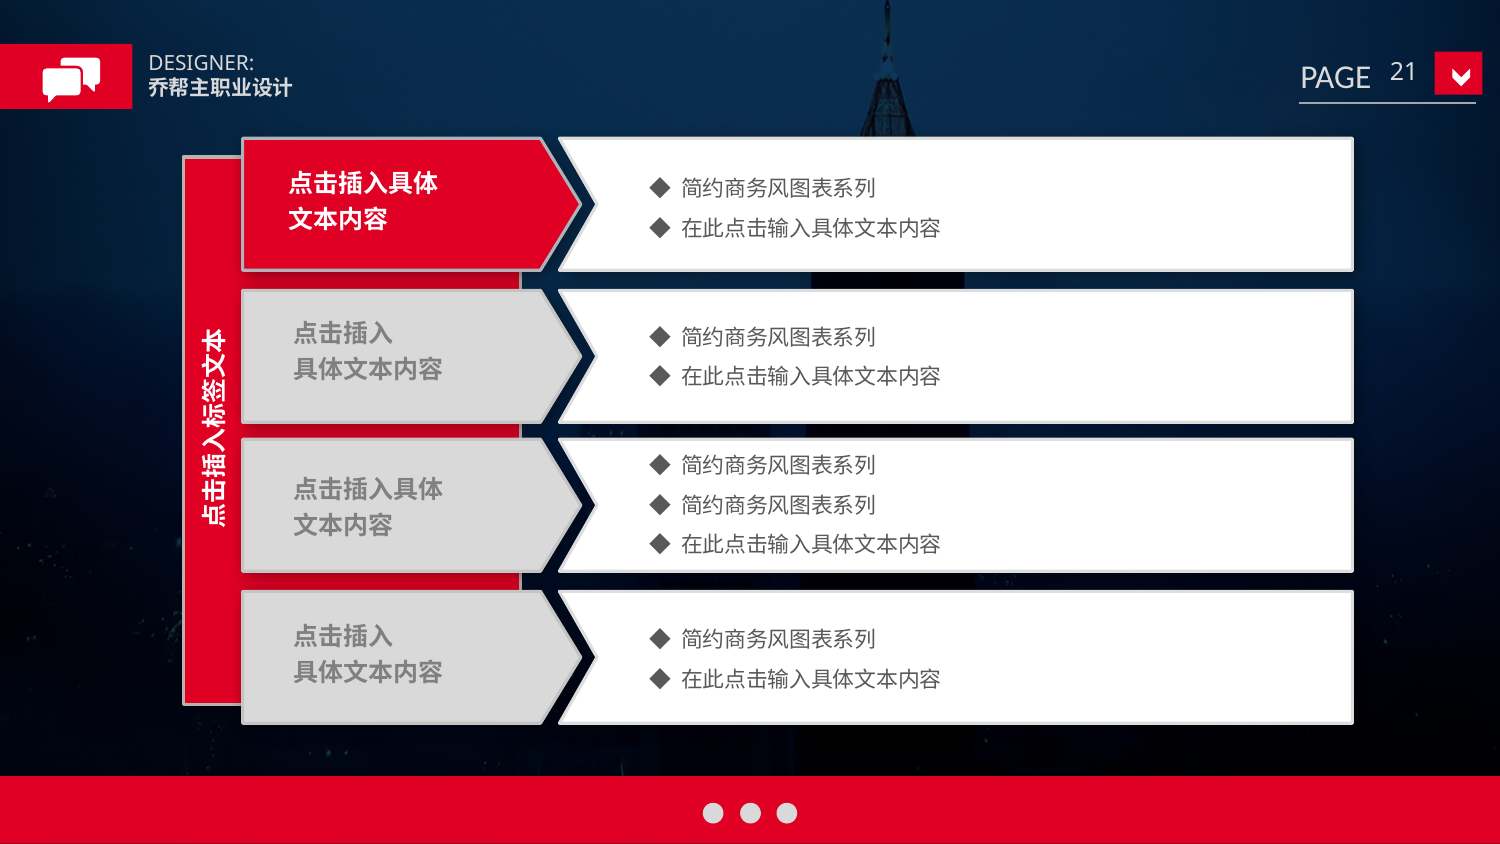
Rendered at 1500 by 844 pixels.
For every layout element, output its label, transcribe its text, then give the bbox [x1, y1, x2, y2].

picture [0, 0, 1500, 776]
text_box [242, 591, 1353, 724]
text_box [242, 138, 1353, 271]
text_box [242, 290, 1353, 423]
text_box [182, 156, 521, 705]
slide_number 21 [1373, 50, 1435, 96]
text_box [242, 431, 1353, 572]
text_box DESIGNER: 乔帮主职业设计 [133, 41, 309, 107]
